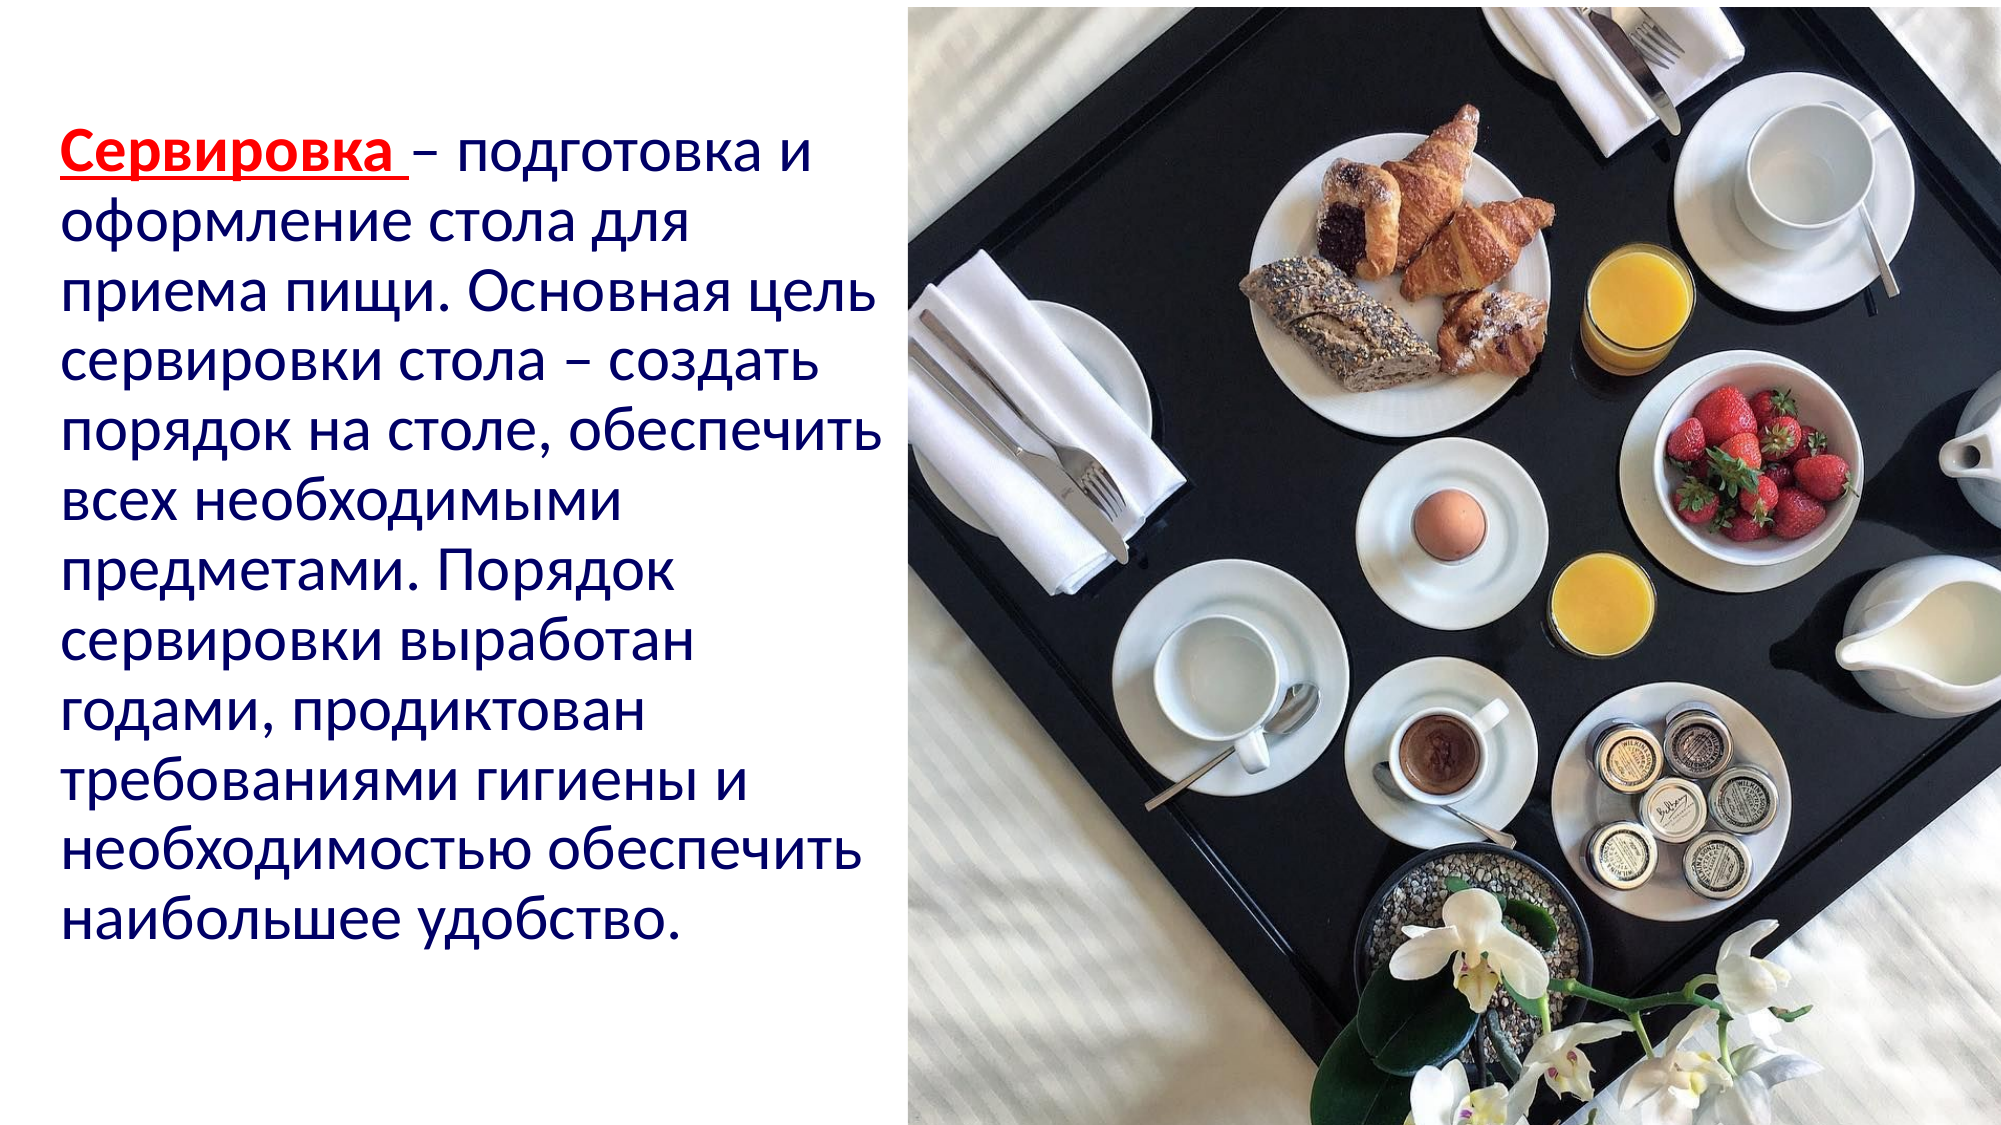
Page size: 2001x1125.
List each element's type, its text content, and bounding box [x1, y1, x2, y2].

picture [907, 0, 2001, 1125]
list Сервировка – подготовка и оформление стола для приема пищи. Основная цель сервировки стола – создать порядок на столе, обеспечить всех необходимыми предметами. Порядок сервировки выработан годами, продиктован требованиями гигиены и необходимостью обеспечить наибольшее удобство. [45, 107, 907, 1014]
